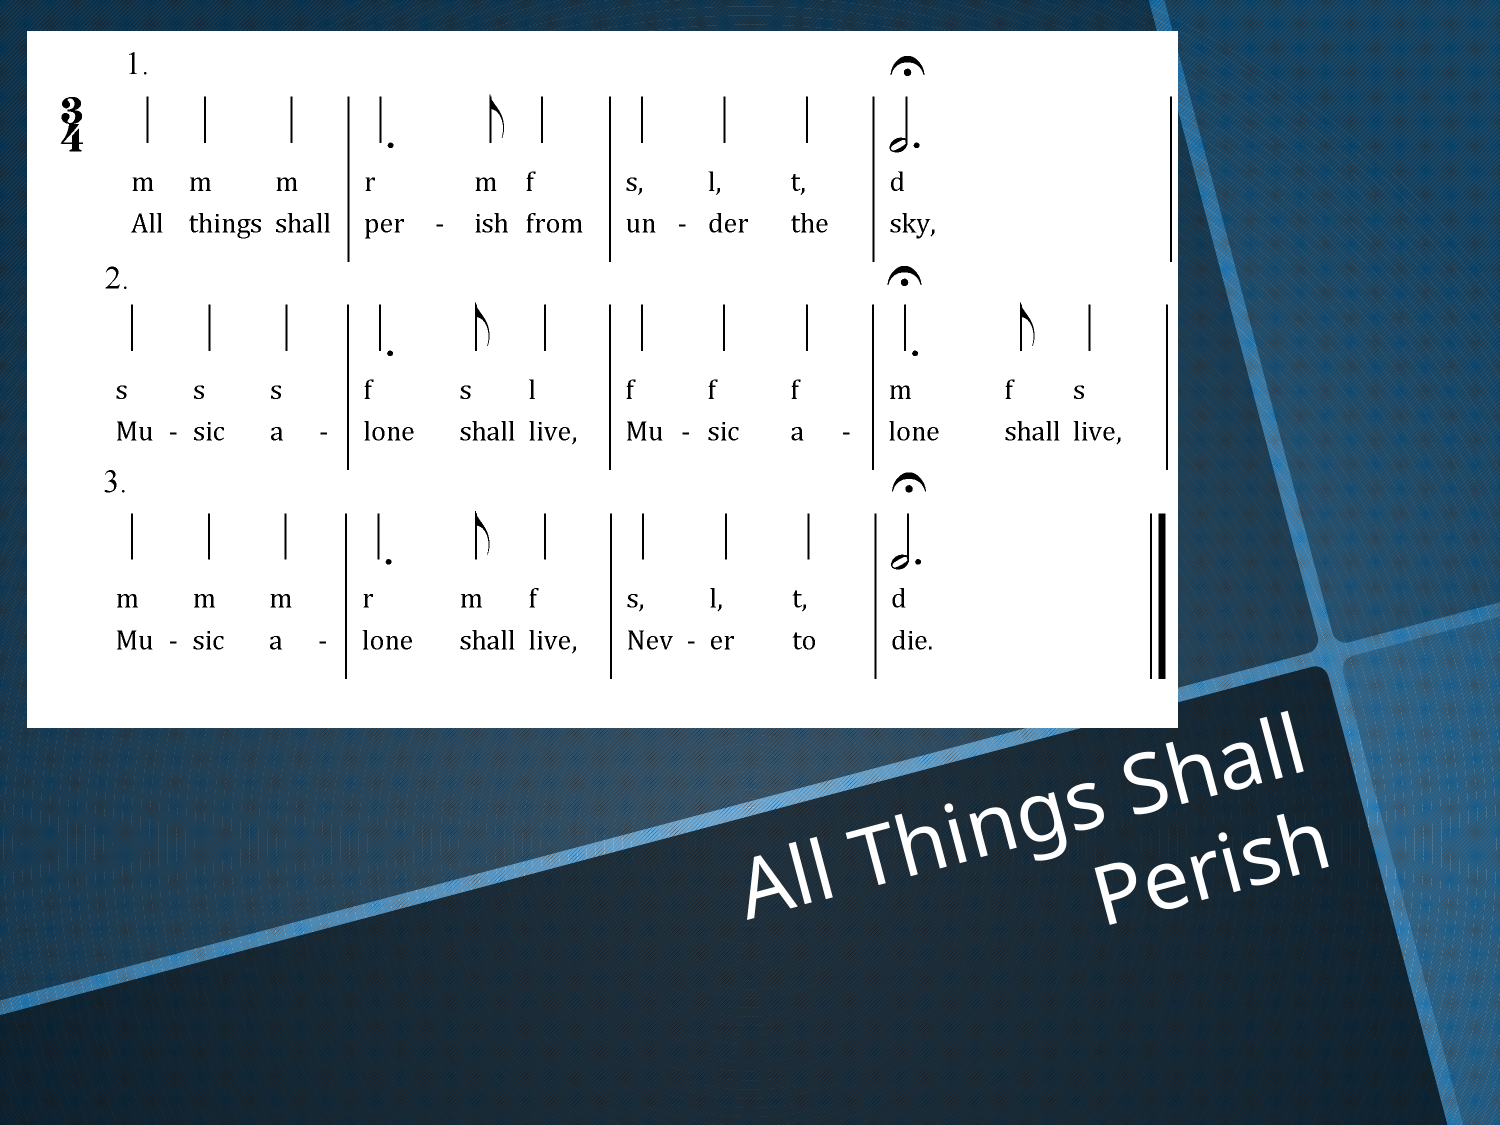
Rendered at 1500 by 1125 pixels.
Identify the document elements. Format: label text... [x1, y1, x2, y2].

title All Things Shall Perish [508, 678, 1357, 1097]
picture [26, 31, 1178, 728]
